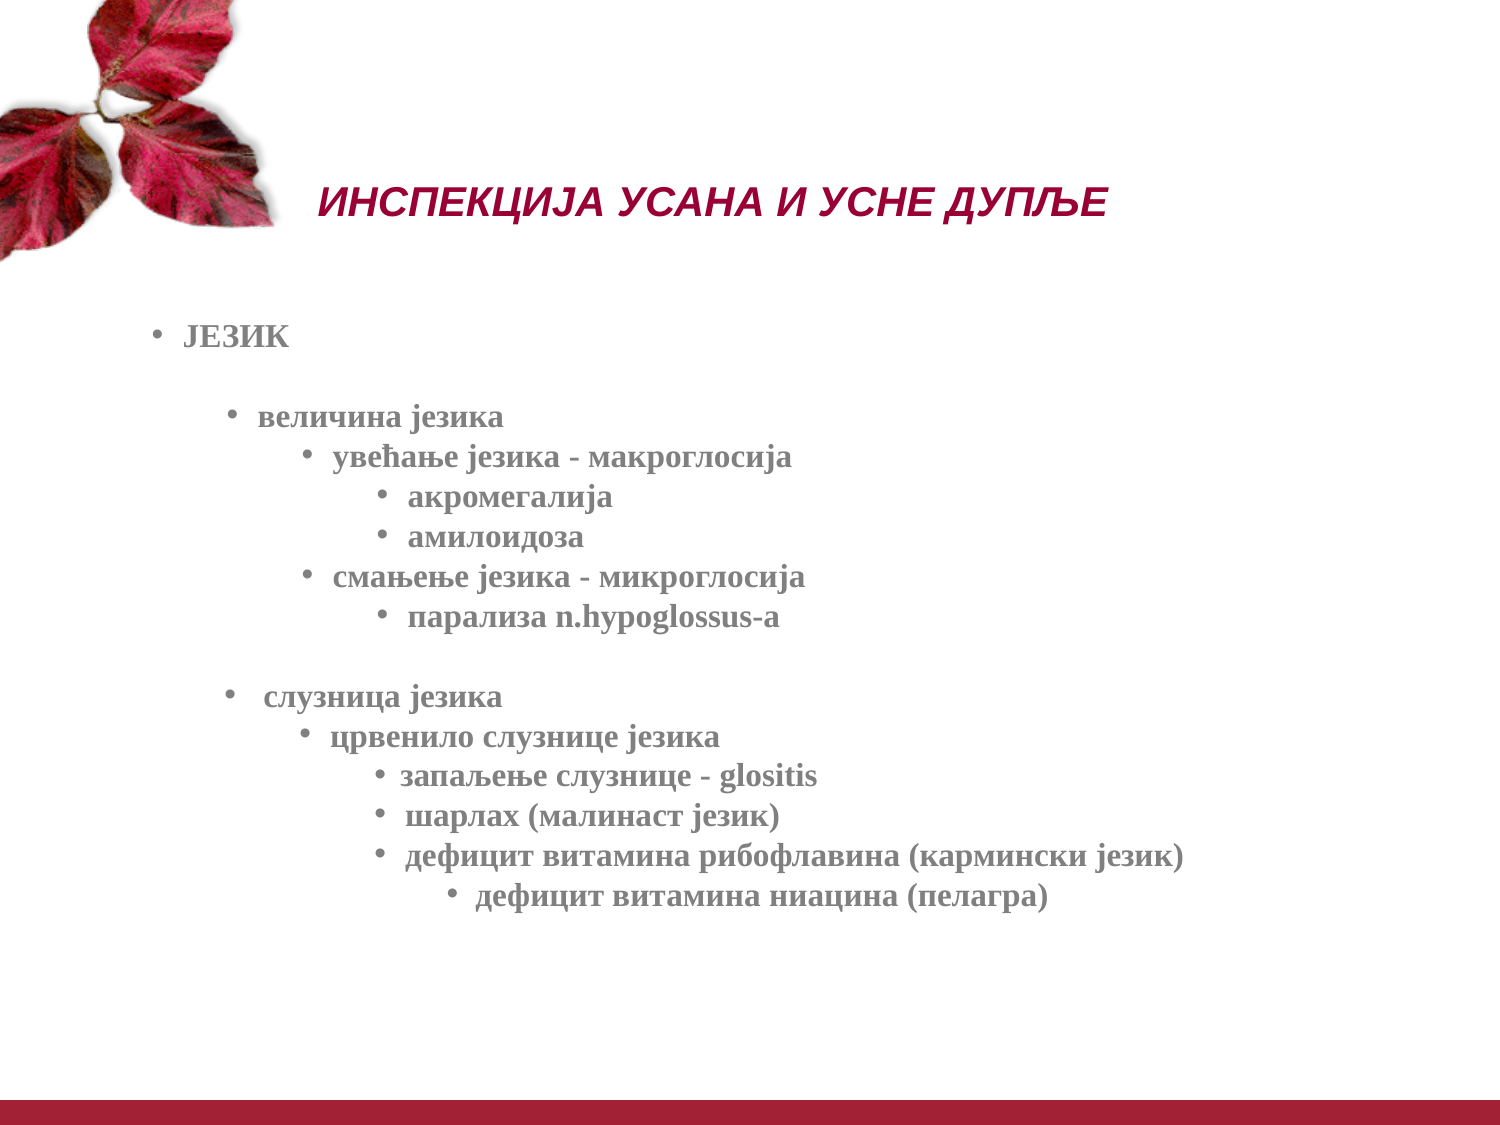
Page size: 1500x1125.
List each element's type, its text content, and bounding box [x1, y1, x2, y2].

text_box ИНСПЕКЦИЈА УСАНА И УСНЕ ДУПЉЕ ЈЕЗИК величина језика увећање језика - макроглосија акромегалија амилоидоза смањење језика - микроглосија парализа n.hypoglossus-a слузница језика црвенило слузнице језика запаљење слузнице - glositis шарлах (малинаст језик) дефицит витамина рибофлавина (кармински језик) дефицит витамина ниацина (пелагра) [33, 138, 1467, 1090]
picture [0, 0, 295, 273]
